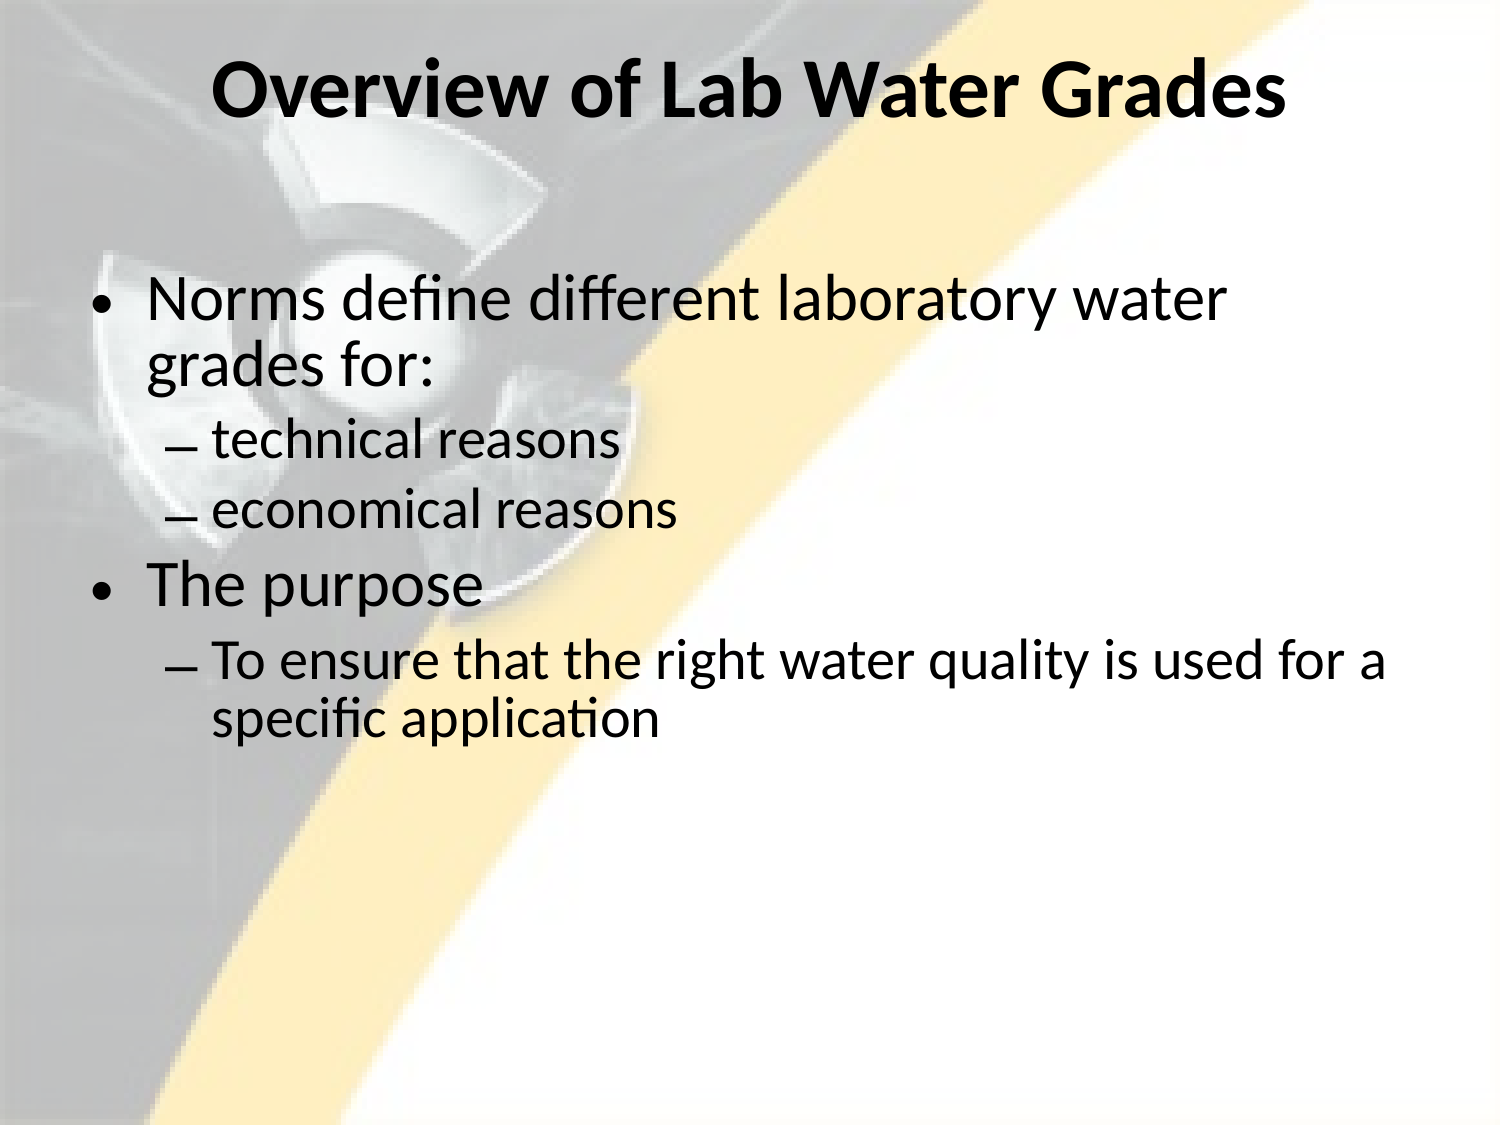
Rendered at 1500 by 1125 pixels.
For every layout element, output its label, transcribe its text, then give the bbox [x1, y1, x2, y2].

list Norms define different laboratory water grades for: technical reasons economical reasons The purpose To ensure that the right water quality is used for a specific application [75, 262, 1425, 1005]
title Overview of Lab Water Grades [75, 45, 1425, 233]
